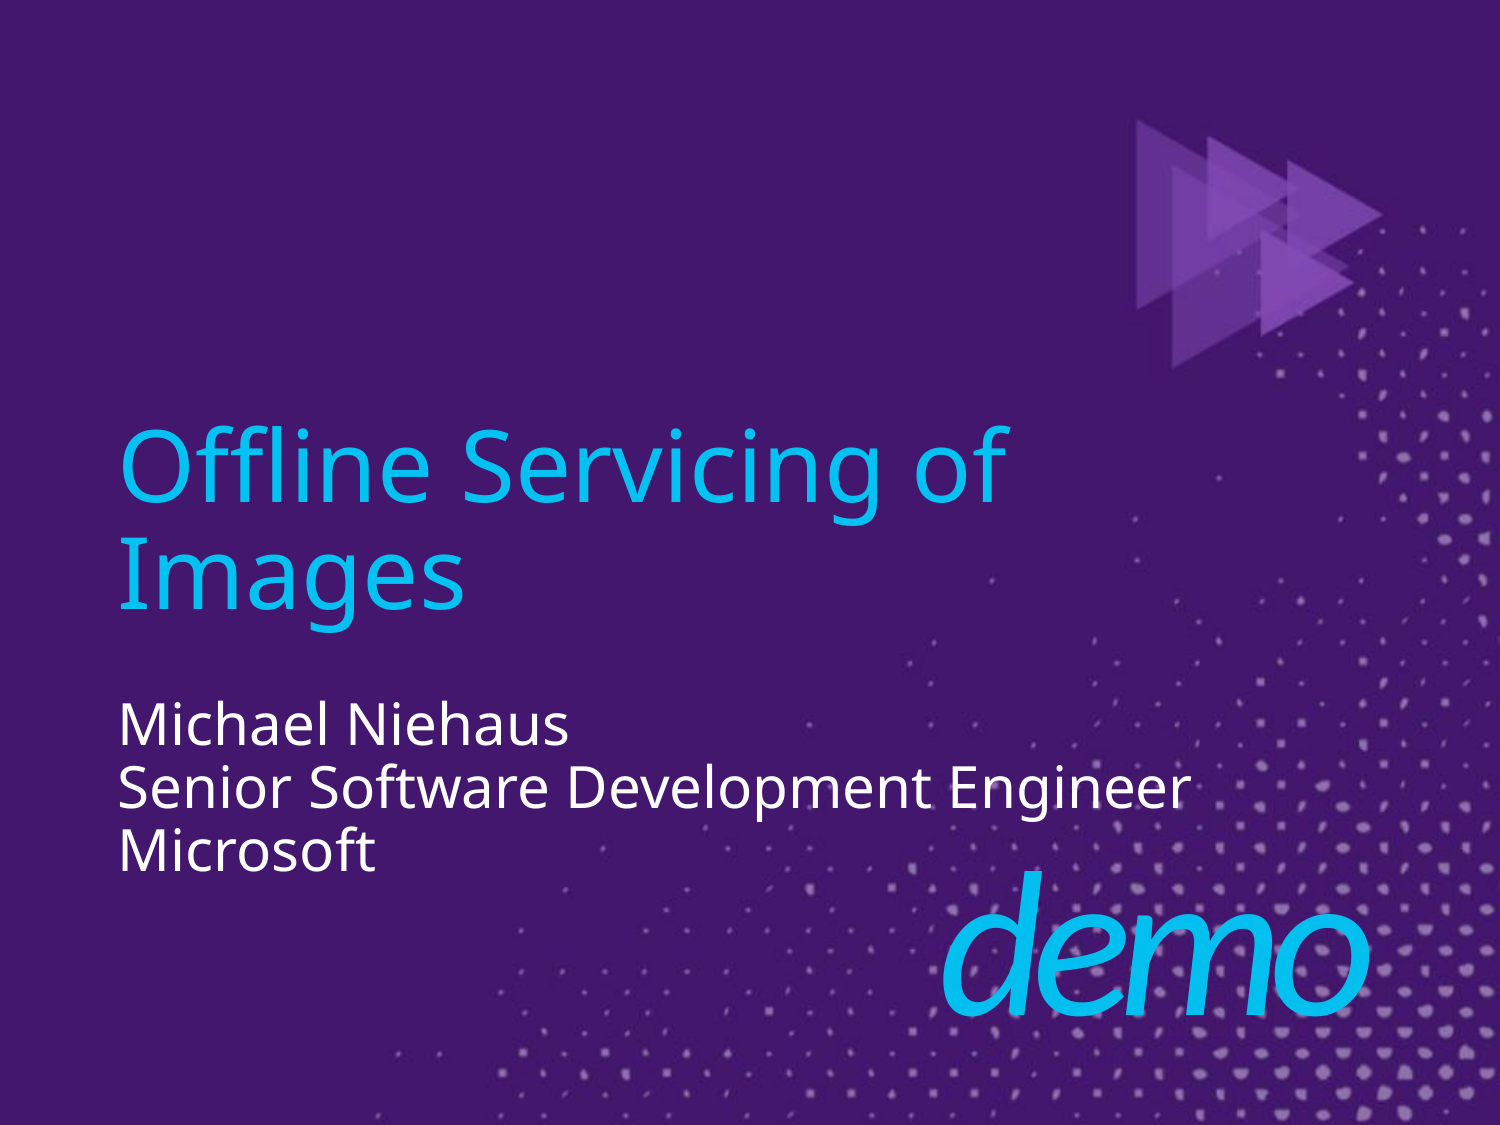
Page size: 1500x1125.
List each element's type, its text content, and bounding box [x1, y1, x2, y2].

list demo [131, 800, 1392, 1027]
picture [0, 0, 1500, 1125]
subtitle Michael Niehaus Senior Software Development Engineer Microsoft [102, 687, 1251, 764]
title Offline Servicing of Images [102, 398, 1251, 649]
